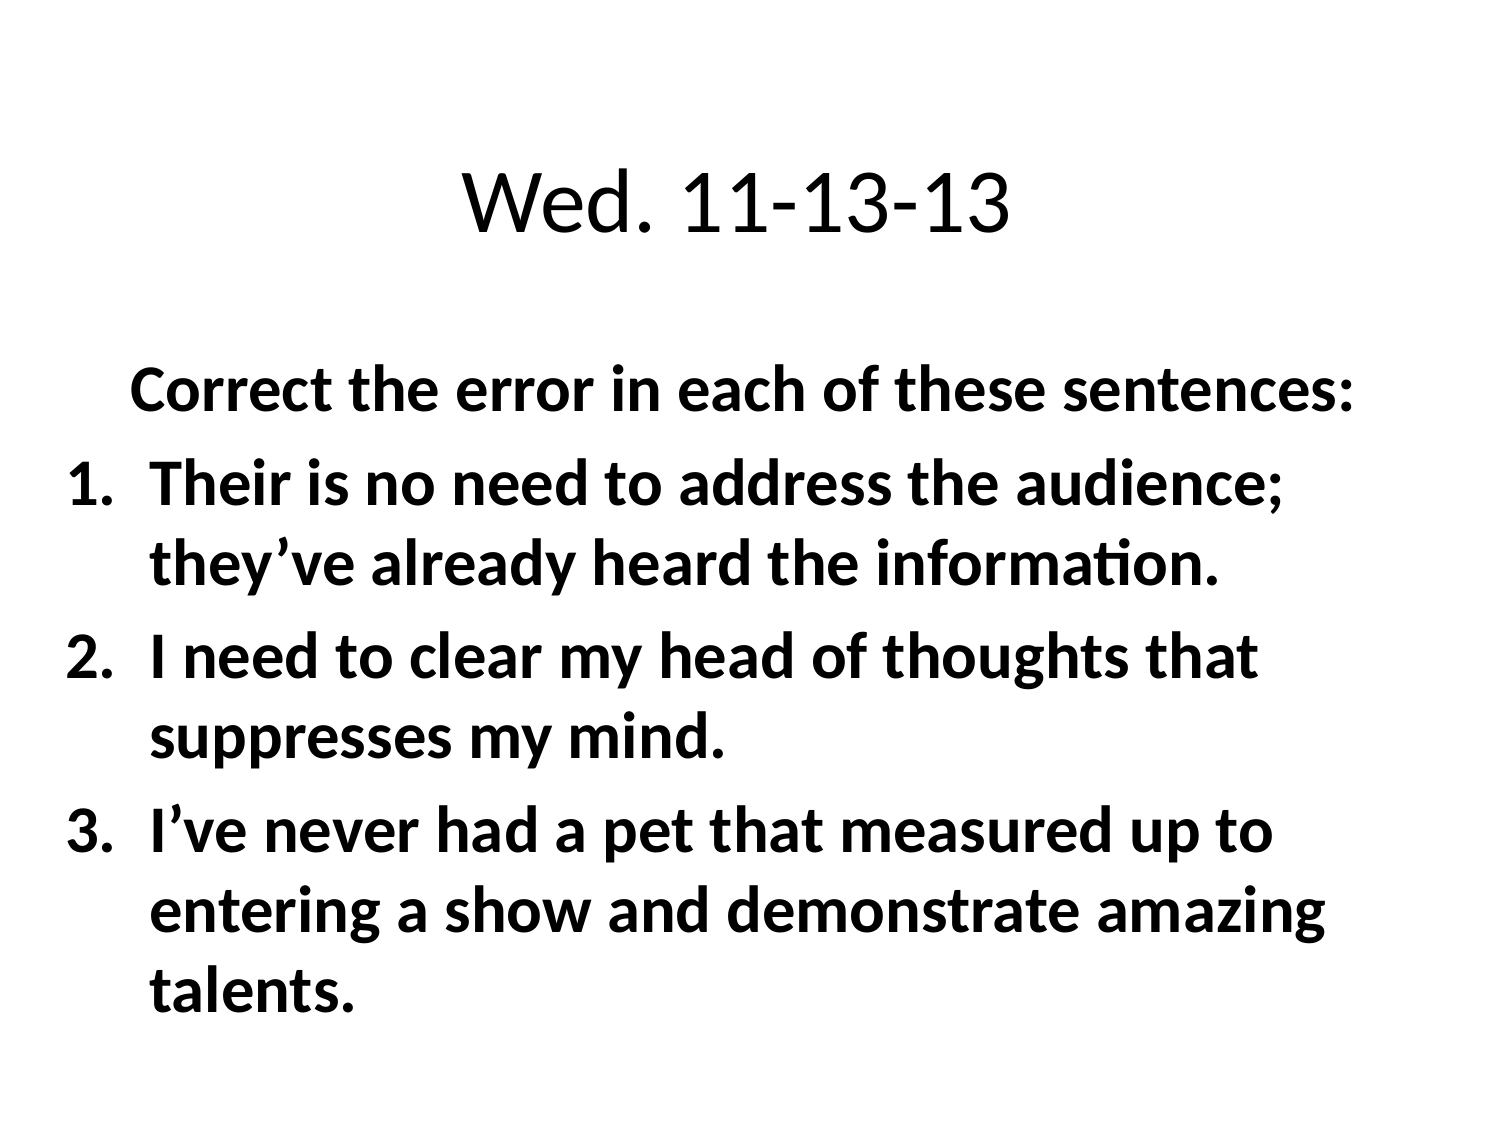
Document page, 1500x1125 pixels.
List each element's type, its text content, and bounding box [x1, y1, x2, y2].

subtitle Correct the error in each of these sentences: Their is no need to address the audience; they’ve already heard the information. I need to clear my head of thoughts that suppresses my mind. I’ve never had a pet that measured up to entering a show and demonstrate amazing talents. [50, 337, 1438, 1038]
title Wed. 11-13-13 [99, 75, 1375, 317]
